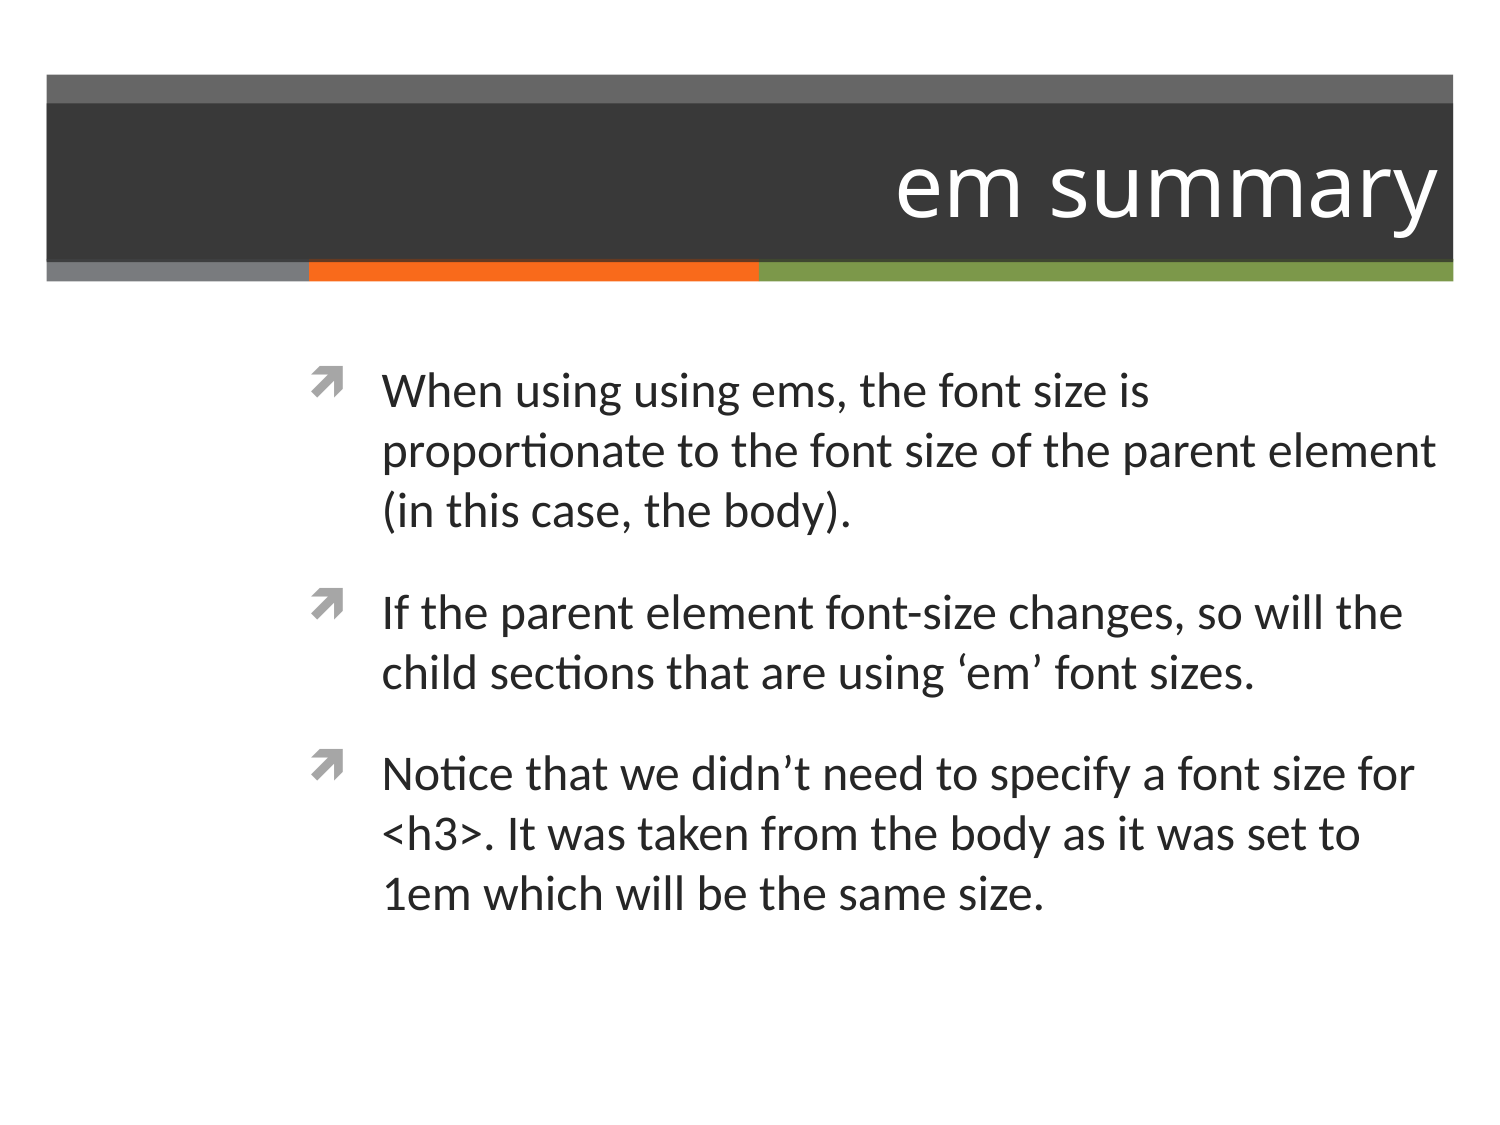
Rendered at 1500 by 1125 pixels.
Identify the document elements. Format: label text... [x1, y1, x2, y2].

title em summary [46, 103, 1454, 263]
list When using using ems, the font size is proportionate to the font size of the parent element (in this case, the body). If the parent element font-size changes, so will the child sections that are using ‘em’ font sizes. Notice that we didn’t need to specify a font size for <h3>. It was taken from the body as it was set to 1em which will be the same size. [292, 350, 1454, 1005]
